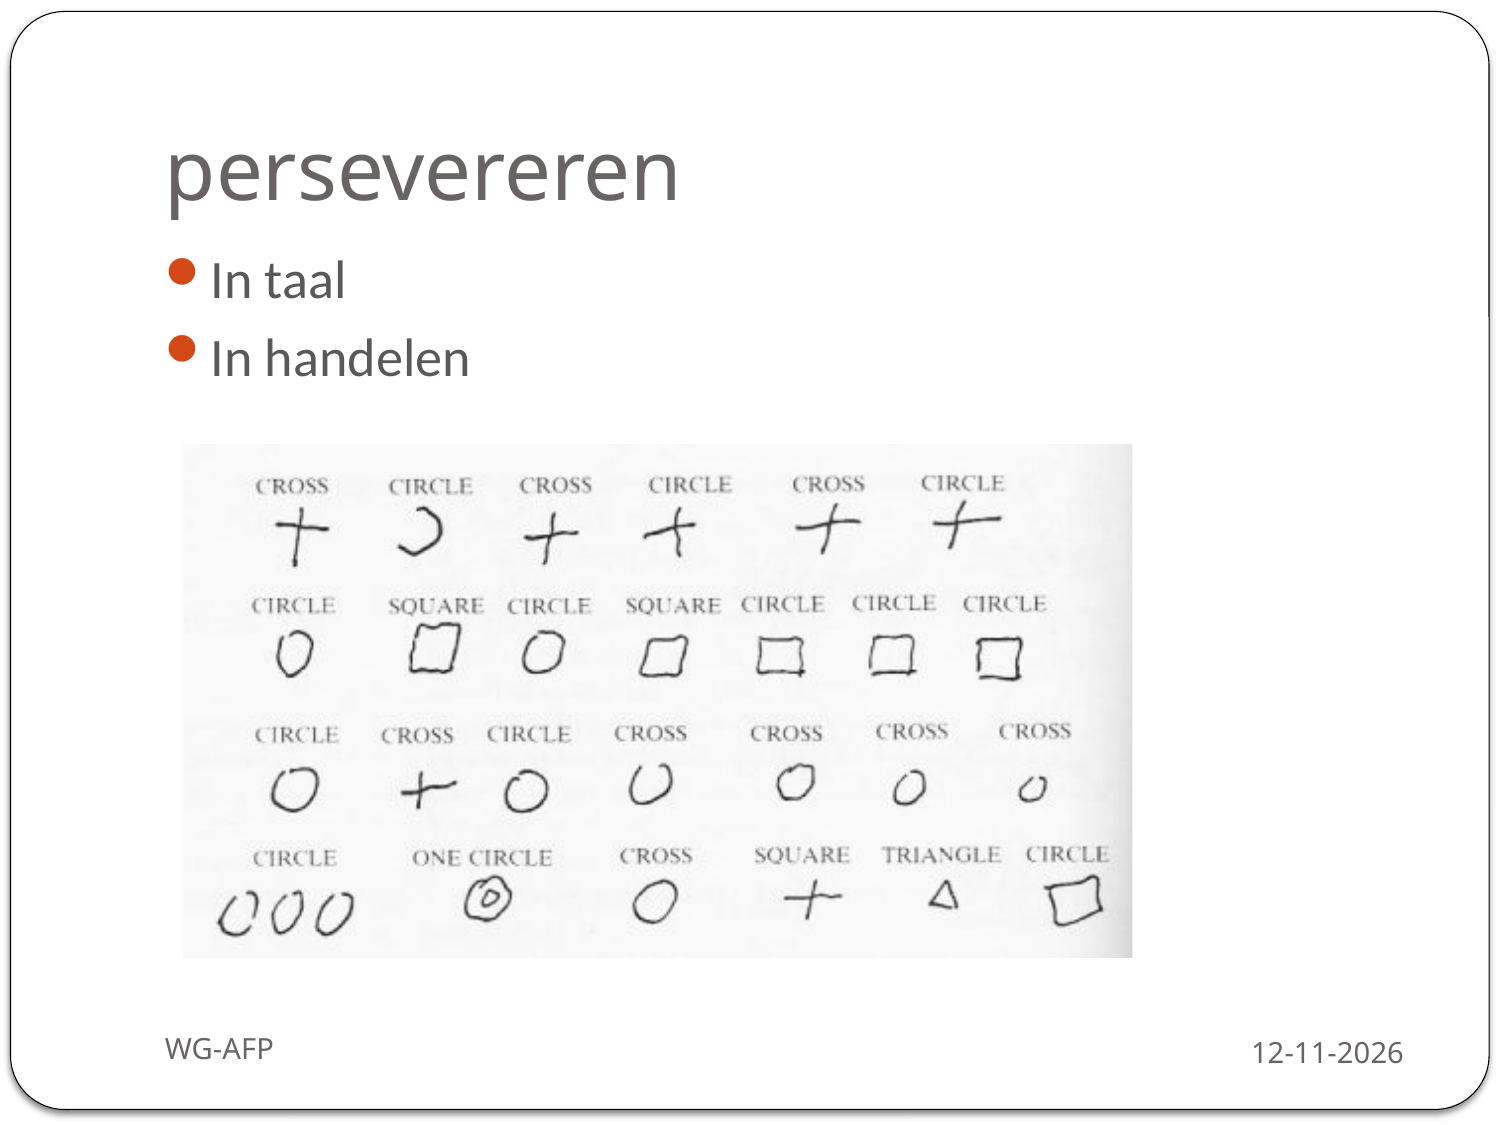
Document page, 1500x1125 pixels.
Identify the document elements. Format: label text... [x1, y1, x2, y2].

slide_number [1012, 1015, 1419, 1094]
footer WG-AFP [150, 1012, 800, 1088]
list In taal In handelen [150, 237, 1425, 988]
title persevereren [150, 45, 1425, 233]
picture [182, 444, 1133, 958]
